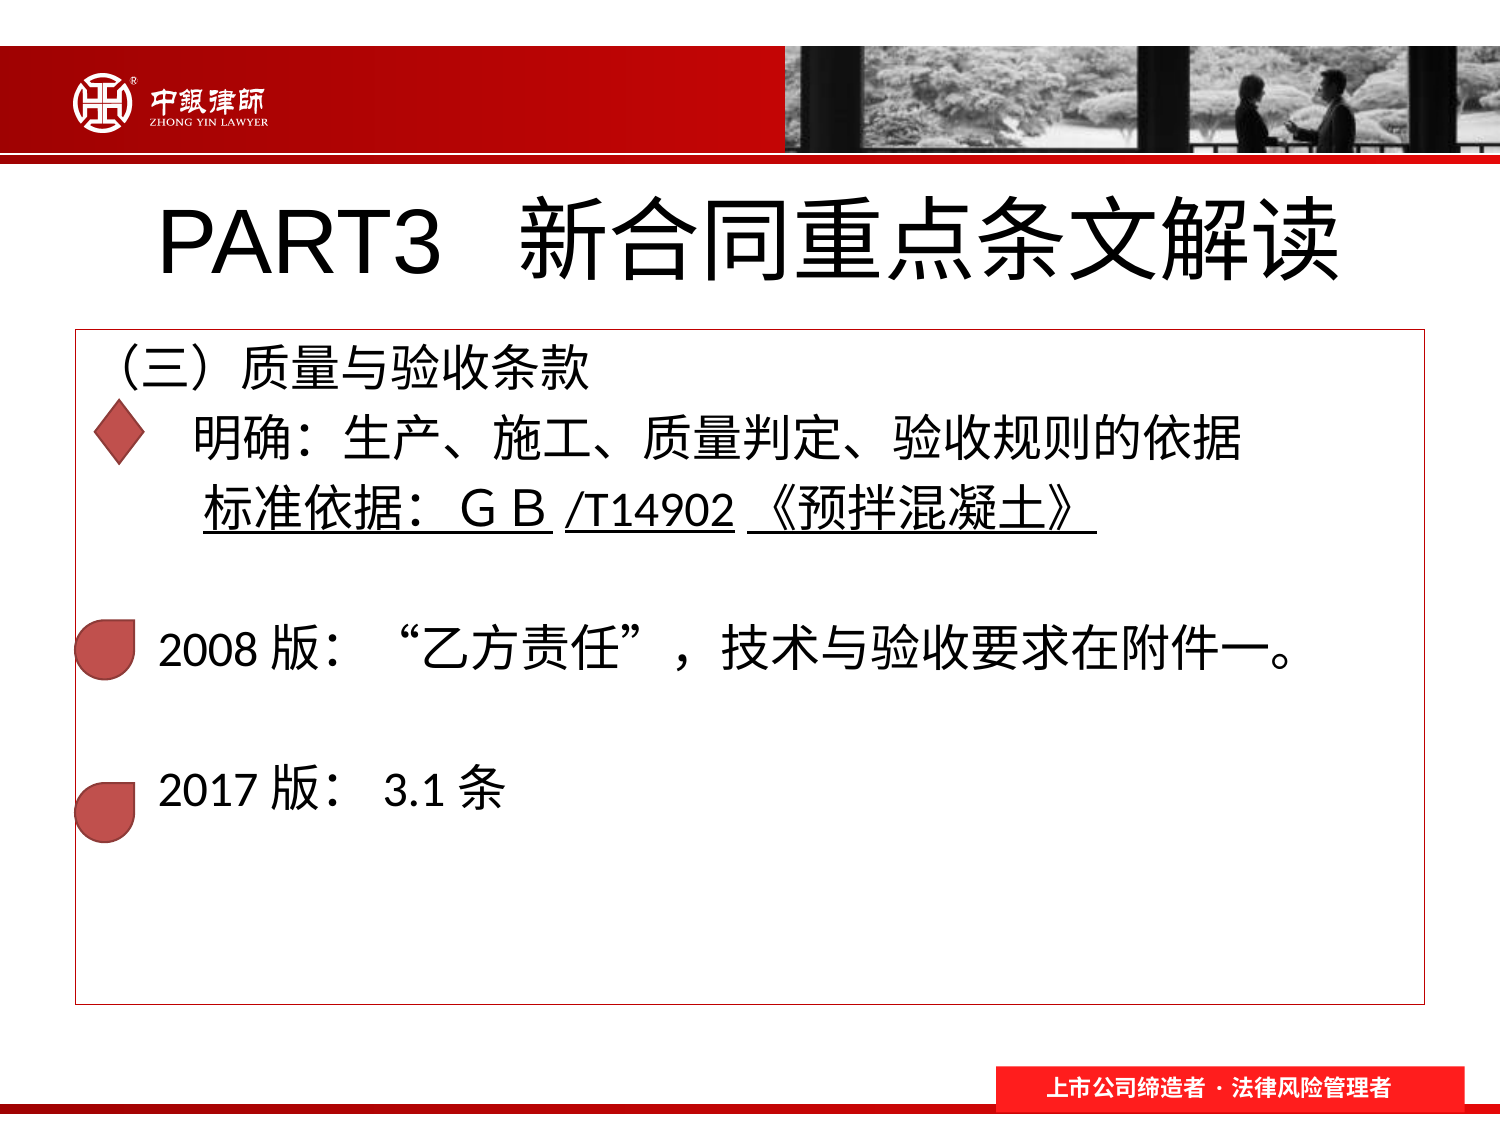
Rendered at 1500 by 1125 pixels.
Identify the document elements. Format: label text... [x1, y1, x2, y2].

text_box [73, 619, 136, 681]
picture [73, 73, 268, 133]
text_box PART3 新合同重点条文解读 [56, 179, 1444, 295]
list （三）质量与验收条款 明确：生产、施工、质量判定、验收规则的依据 标准依据：ＧＢ/T14902《预拌混凝土》 2008版：“乙方责任”，技术与验收要求在附件一。 2017版：3.1条 [75, 329, 1425, 1005]
text_box [73, 782, 136, 844]
text_box [93, 398, 145, 466]
